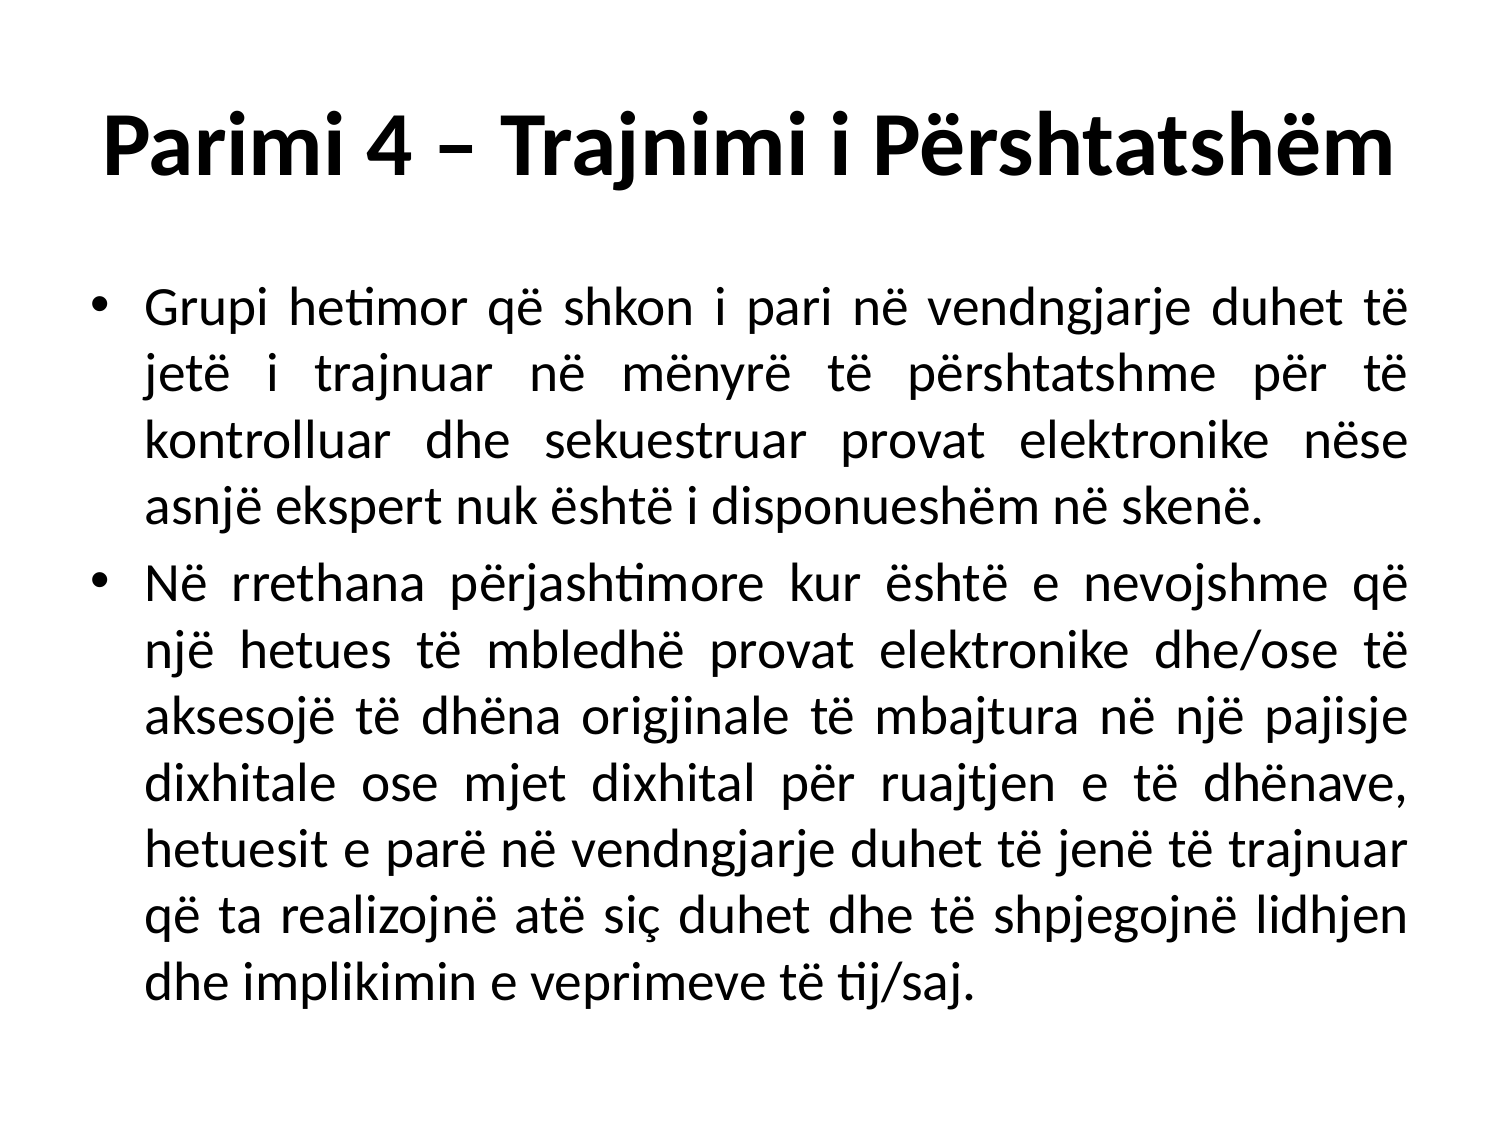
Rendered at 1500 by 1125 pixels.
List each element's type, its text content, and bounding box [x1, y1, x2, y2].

list Grupi hetimor që shkon i pari në vendngjarje duhet të jetë i trajnuar në mënyrë të përshtatshme për të kontrolluar dhe sekuestruar provat elektronike nëse asnjë ekspert nuk është i disponueshëm në skenë. Në rrethana përjashtimore kur është e nevojshme që një hetues të mbledhë provat elektronike dhe/ose të aksesojë të dhëna origjinale të mbajtura në një pajisje dixhitale ose mjet dixhital për ruajtjen e të dhënave, hetuesit e parë në vendngjarje duhet të jenë të trajnuar që ta realizojnë atë siç duhet dhe të shpjegojnë lidhjen dhe implikimin e veprimeve të tij/saj. [75, 262, 1425, 1066]
title Parimi 4 – Trajnimi i Përshtatshëm [75, 45, 1425, 233]
